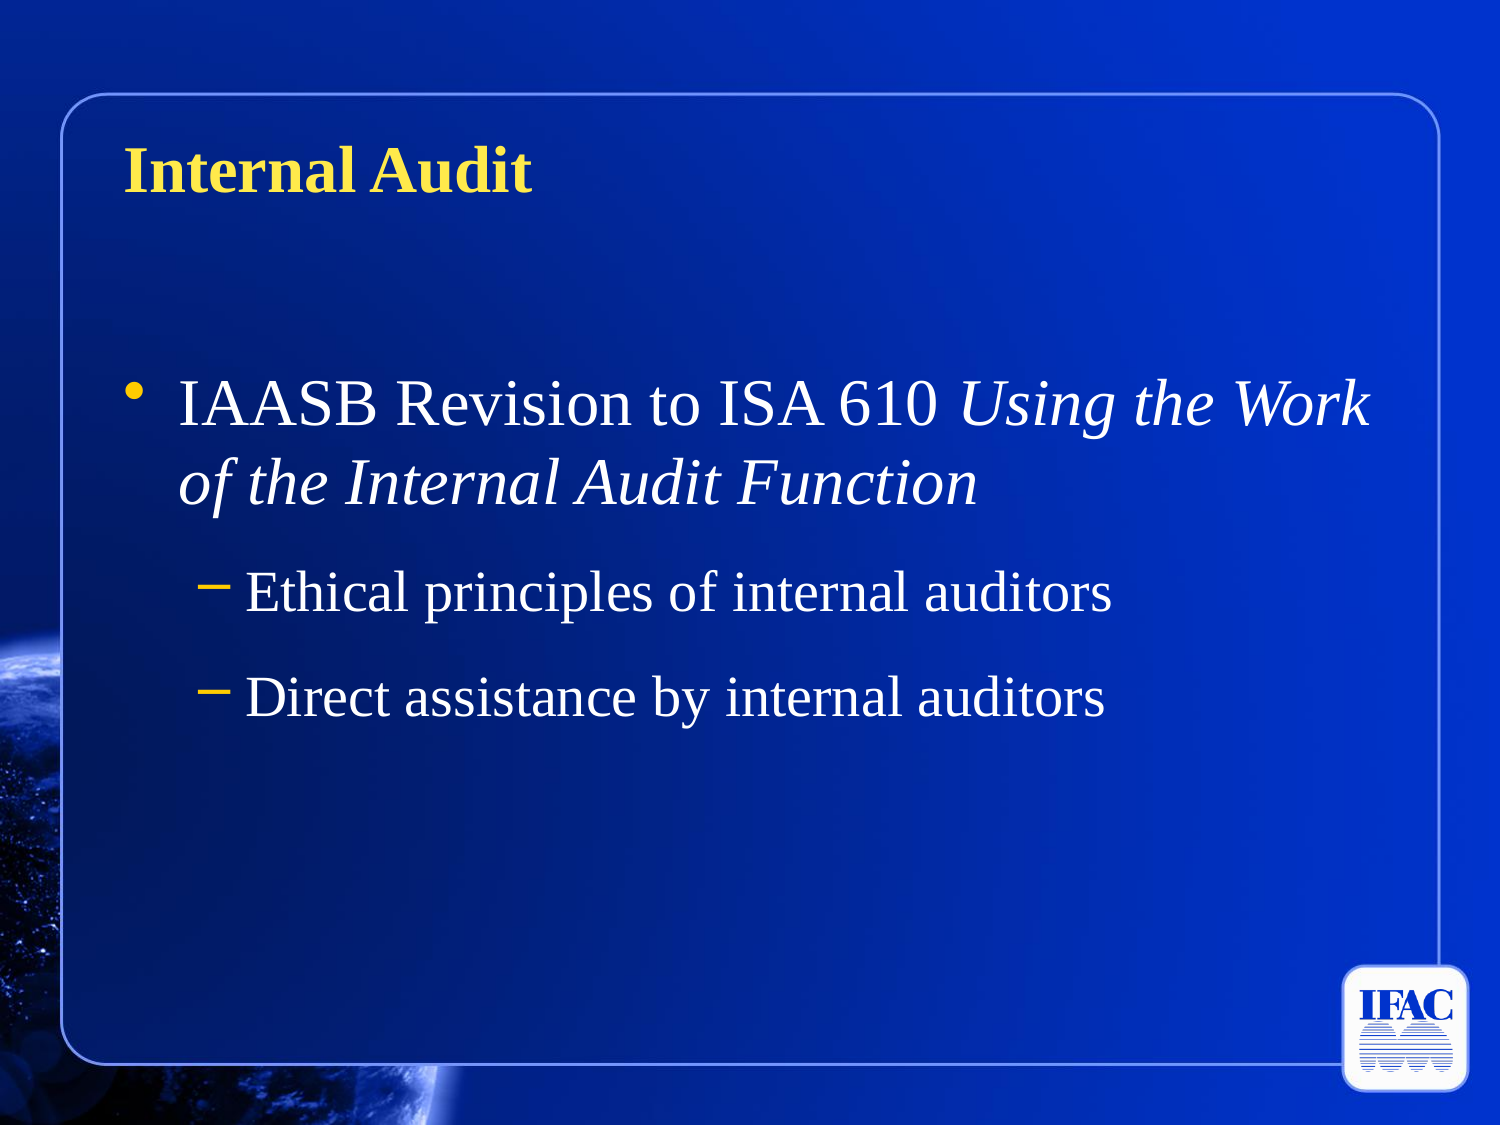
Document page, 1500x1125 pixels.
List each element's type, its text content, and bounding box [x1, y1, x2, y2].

list IAASB Revision to ISA 610 Using the Work of the Internal Audit Function Ethical principles of internal auditors Direct assistance by internal auditors [107, 230, 1411, 1048]
list Internal Audit [107, 118, 1411, 215]
picture [0, 0, 1500, 1125]
